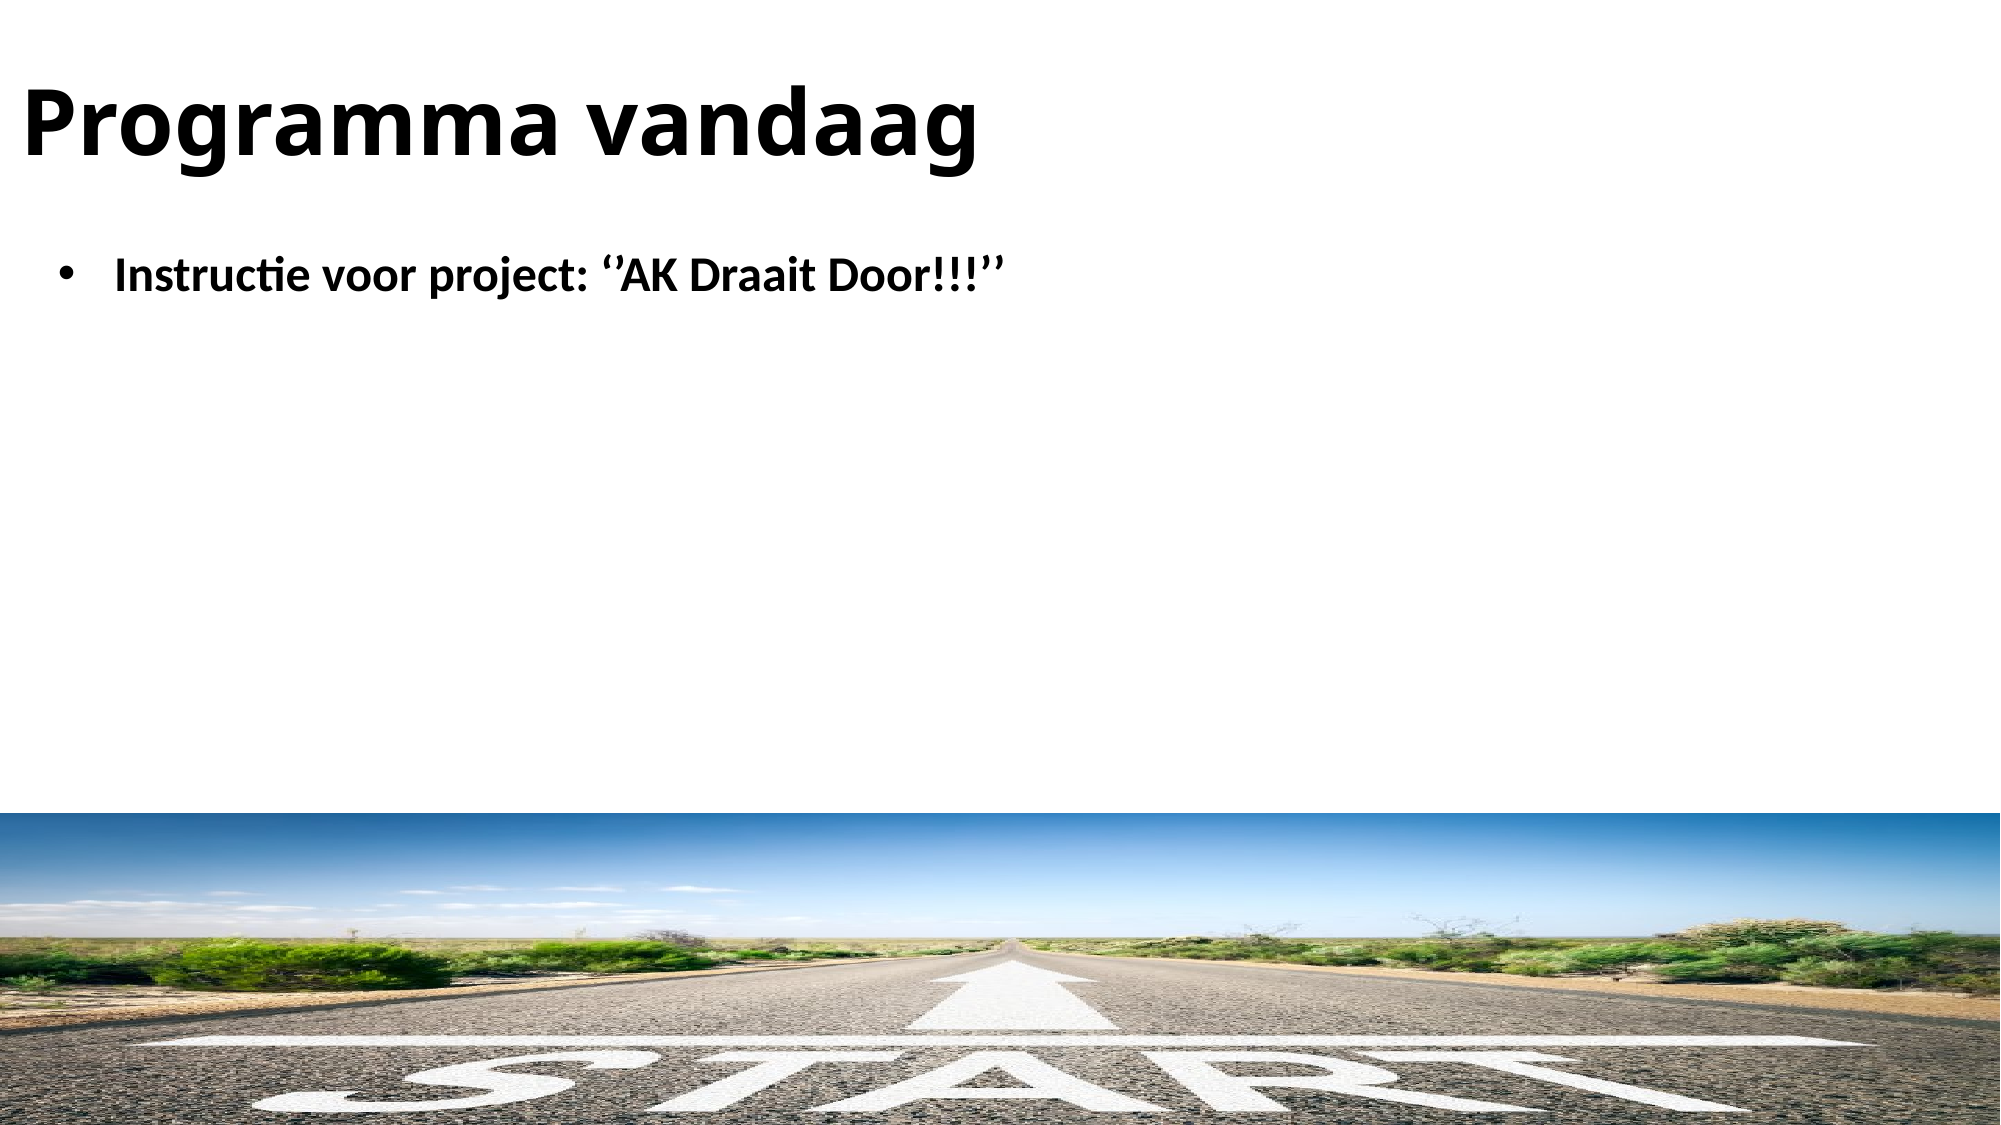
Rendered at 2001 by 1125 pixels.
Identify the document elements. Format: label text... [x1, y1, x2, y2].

picture [0, 813, 2000, 1125]
text_box Instructie voor project: ‘’AK Draait Door!!!’’ [43, 234, 1502, 370]
title Programma vandaag [5, 17, 1731, 235]
